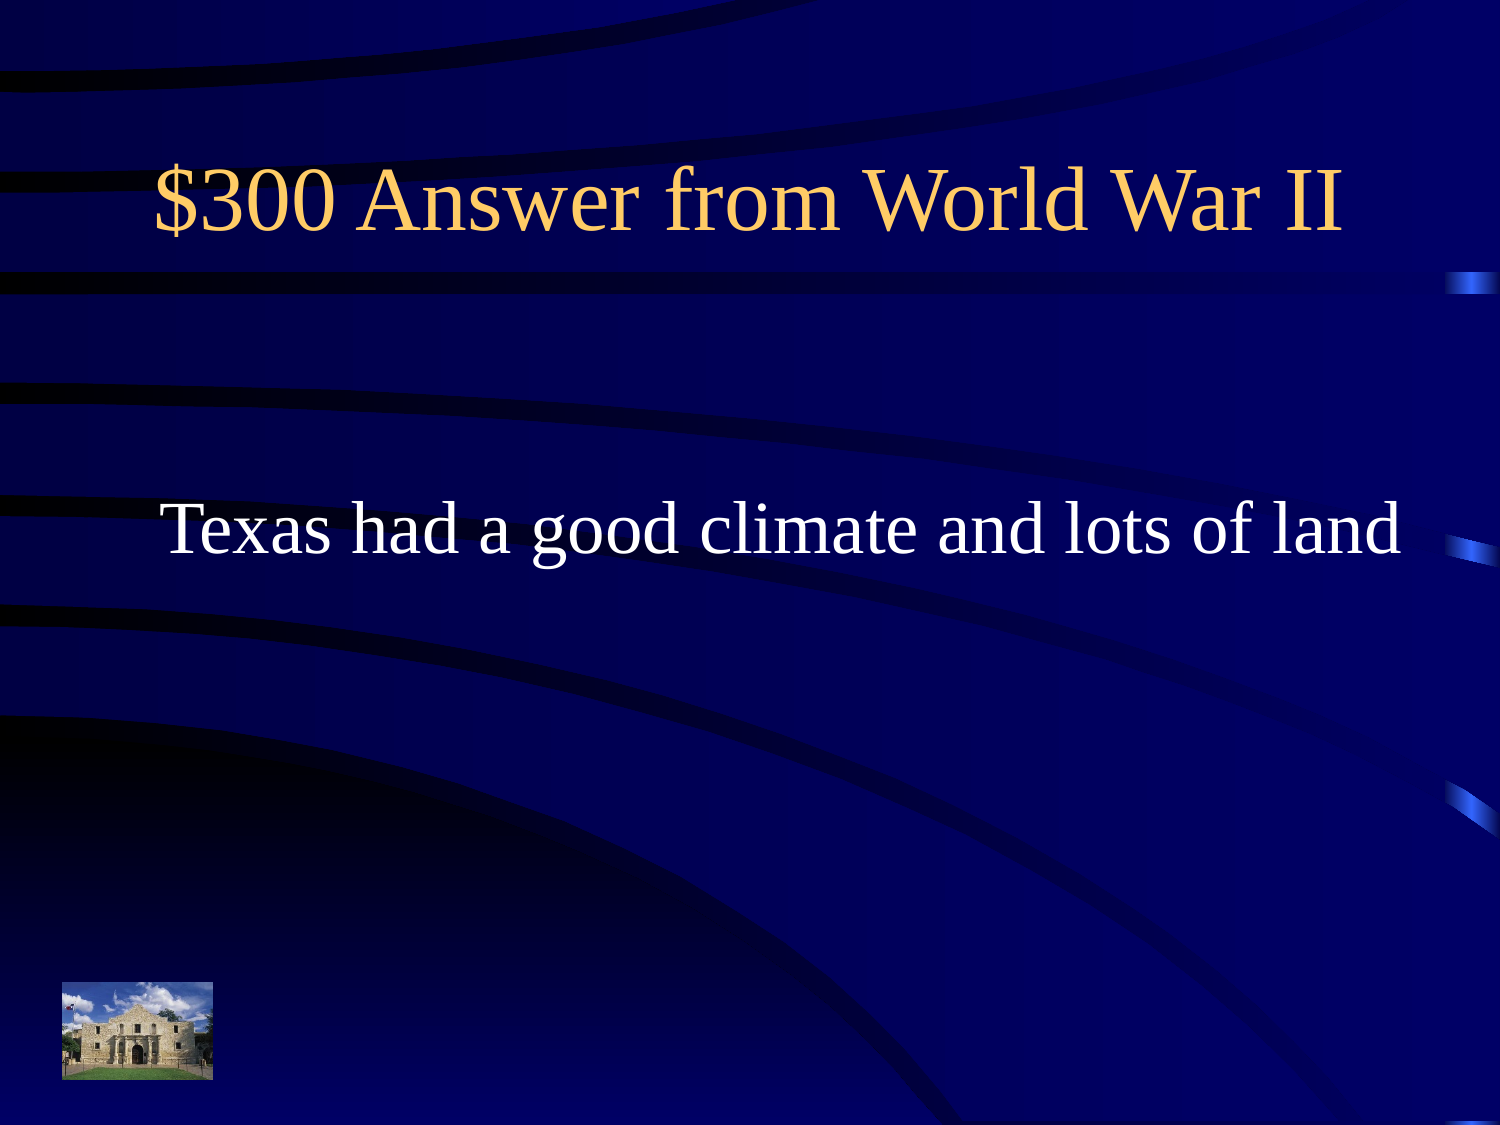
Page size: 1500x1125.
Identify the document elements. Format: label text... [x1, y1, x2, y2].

title $300 Answer from World War II [112, 99, 1388, 288]
text_box Texas had a good climate and lots of land [144, 471, 1418, 577]
picture [62, 982, 213, 1081]
